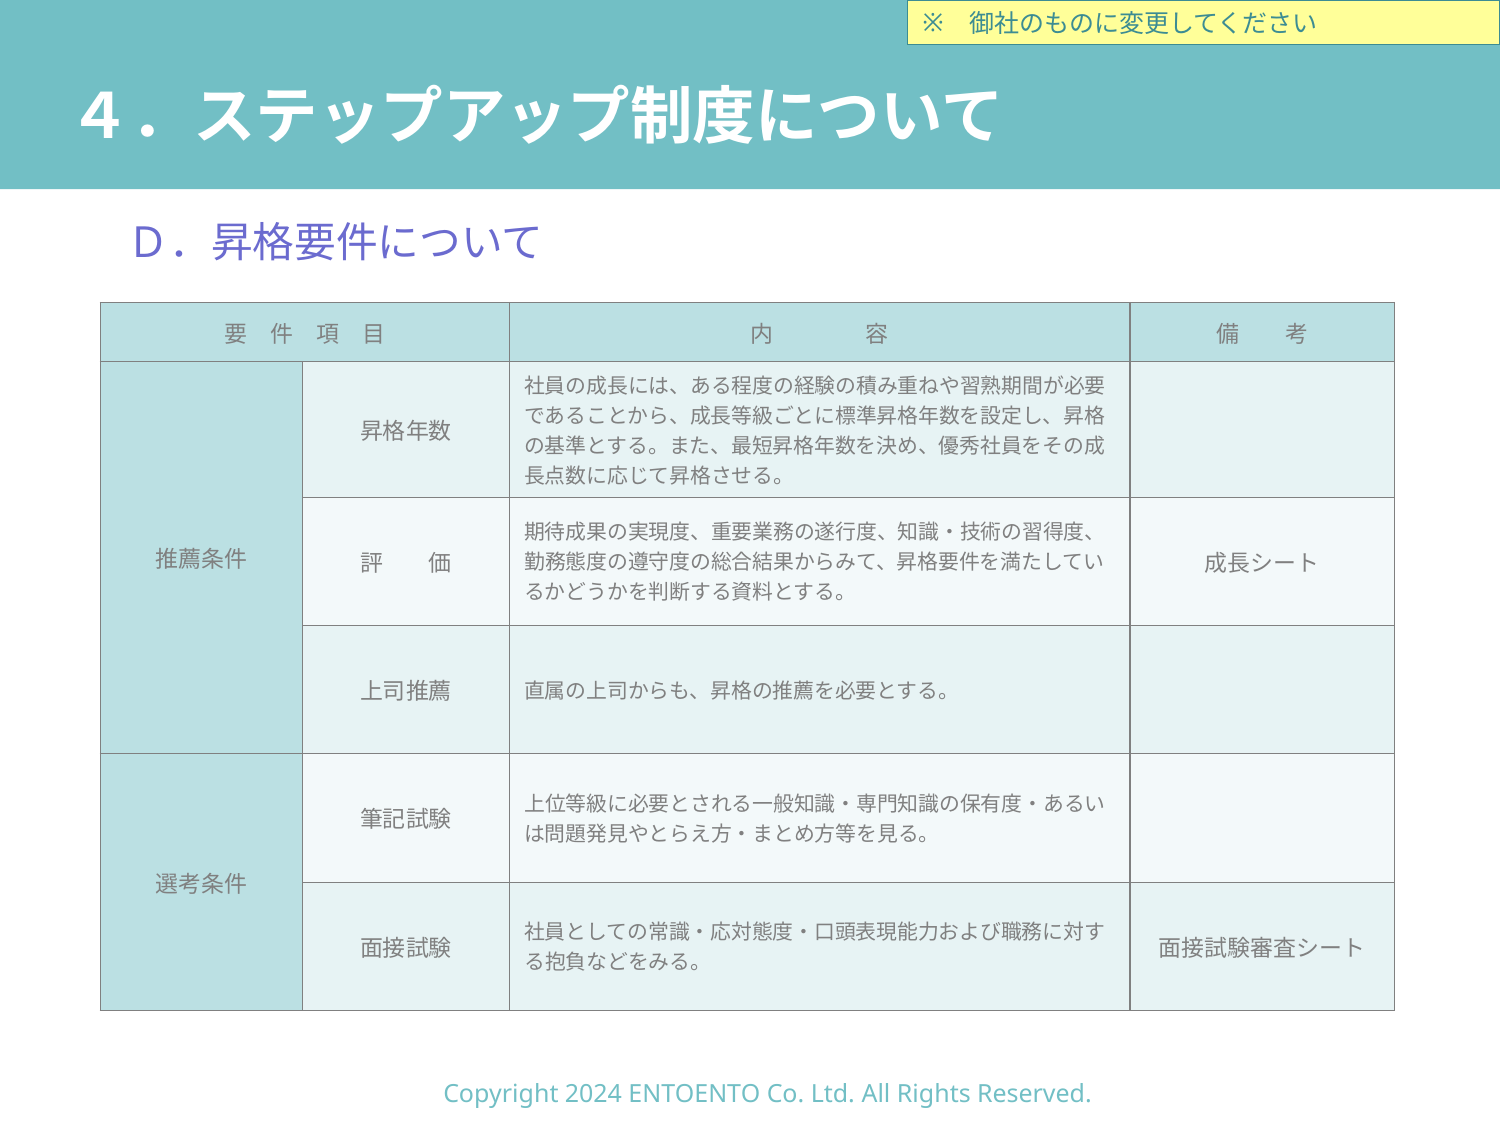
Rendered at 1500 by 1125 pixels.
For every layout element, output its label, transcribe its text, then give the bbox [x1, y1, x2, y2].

footer Copyright 2024 ENTOENTO Co. Ltd. All Rights Reserved. [206, 1070, 1331, 1121]
table_cell 推薦条件 [101, 362, 302, 753]
list Ｄ．昇格要件について [112, 208, 1388, 302]
text_box 御社のものに変更してください [907, 0, 1500, 45]
table_cell 面接試験 [303, 883, 509, 1010]
table_cell 昇格年数 [303, 362, 509, 497]
table_cell 社員の成長には、ある程度の経験の積み重ねや習熟期間が必要であることから、成長等級ごとに標準昇格年数を設定し、昇格の基準とする。また、最短昇格年数を決め、優秀社員をその成長点数に応じて昇格させる。 [510, 362, 1129, 497]
title ４．ステップアップ制度について [53, 42, 1388, 185]
table_cell [1131, 754, 1394, 882]
table_header 内 容 [510, 303, 1129, 361]
table_cell 社員としての常識・応対態度・口頭表現能力および職務に対する抱負などをみる。 [510, 883, 1129, 1010]
table_cell 成長シート [1131, 498, 1394, 625]
table_header 要 件 項 目 [101, 303, 509, 361]
table_cell 面接試験審査シート [1131, 883, 1394, 1010]
table_cell 選考条件 [101, 754, 302, 1010]
table_cell 上位等級に必要とされる一般知識・専門知識の保有度・あるいは問題発見やとらえ方・まとめ方等を見る。 [510, 754, 1129, 882]
table_cell 評 価 [303, 498, 509, 625]
table_cell 上司推薦 [303, 626, 509, 753]
table_header 備 考 [1131, 303, 1394, 361]
table_cell 期待成果の実現度、重要業務の遂行度、知識・技術の習得度、勤務態度の遵守度の総合結果からみて、昇格要件を満たしているかどうかを判断する資料とする。 [510, 498, 1129, 625]
table_cell [1131, 362, 1394, 497]
table_cell 直属の上司からも、昇格の推薦を必要とする。 [510, 626, 1129, 753]
table_cell [1131, 626, 1394, 753]
table_cell 筆記試験 [303, 754, 509, 882]
